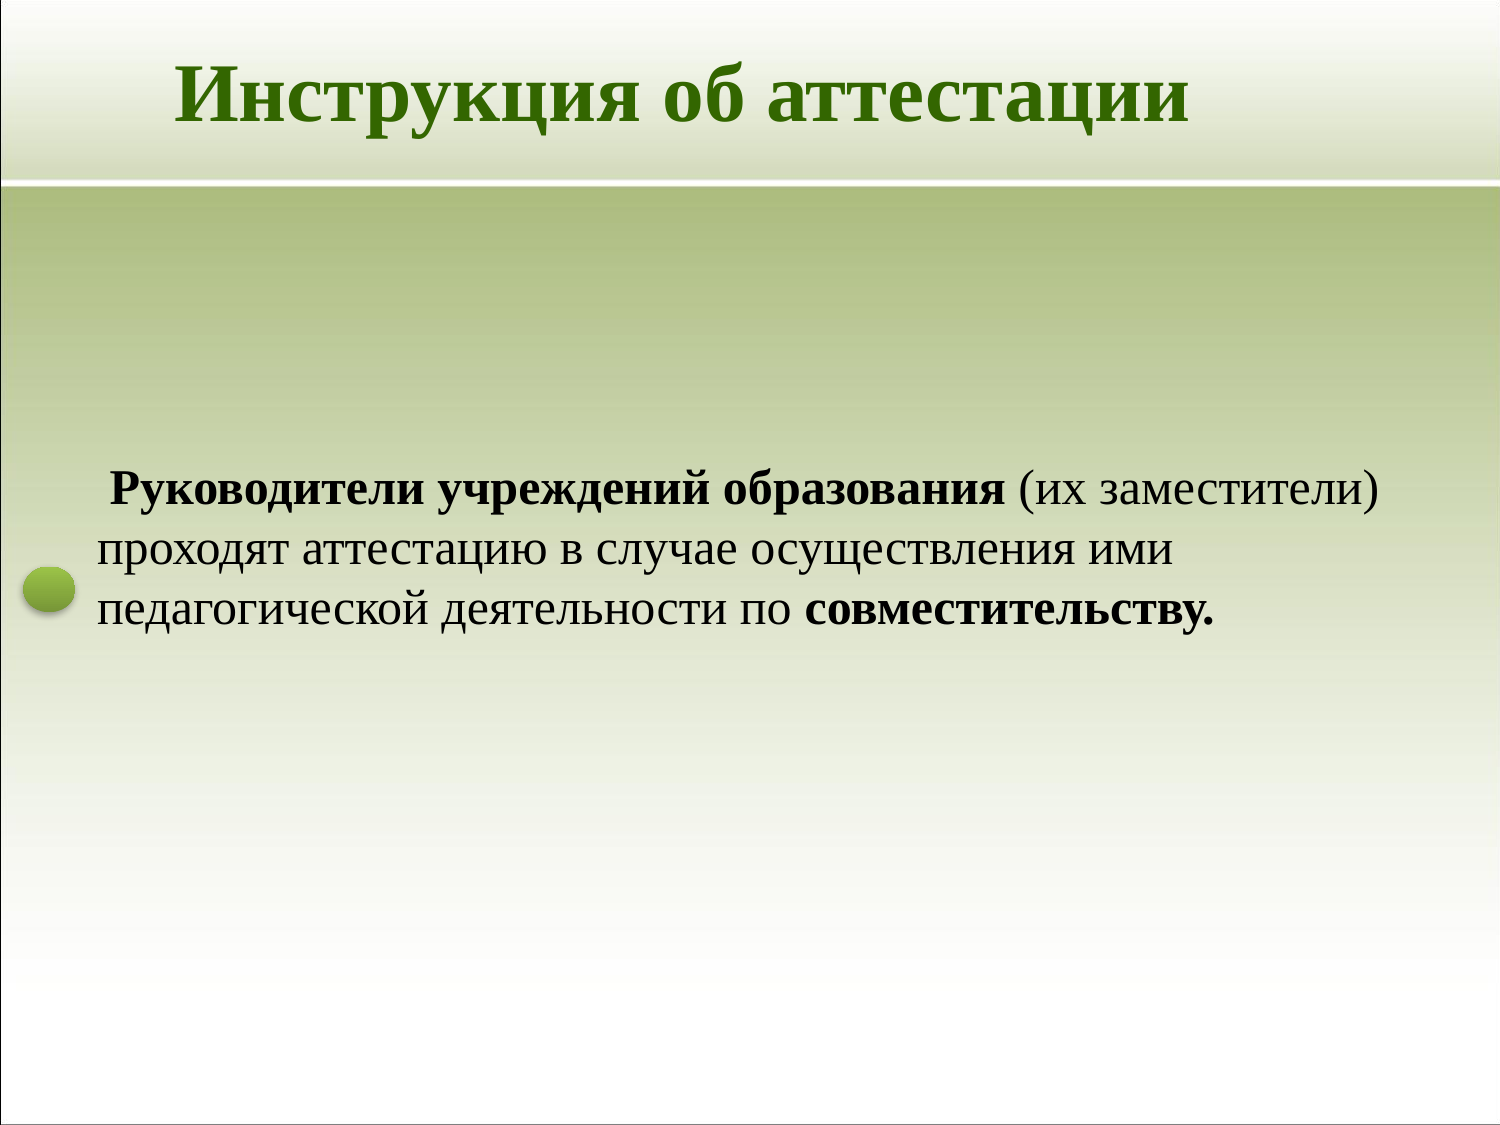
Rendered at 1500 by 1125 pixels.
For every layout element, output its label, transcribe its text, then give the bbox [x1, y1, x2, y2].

text_box [23, 566, 76, 613]
title Руководители учреждений образования (их заместители) проходят аттестацию в случае осуществления ими педагогической деятельности по совместительству. [81, 210, 1406, 938]
text_box Инструкция об аттестации [159, 31, 1341, 146]
picture [0, 0, 1500, 1125]
